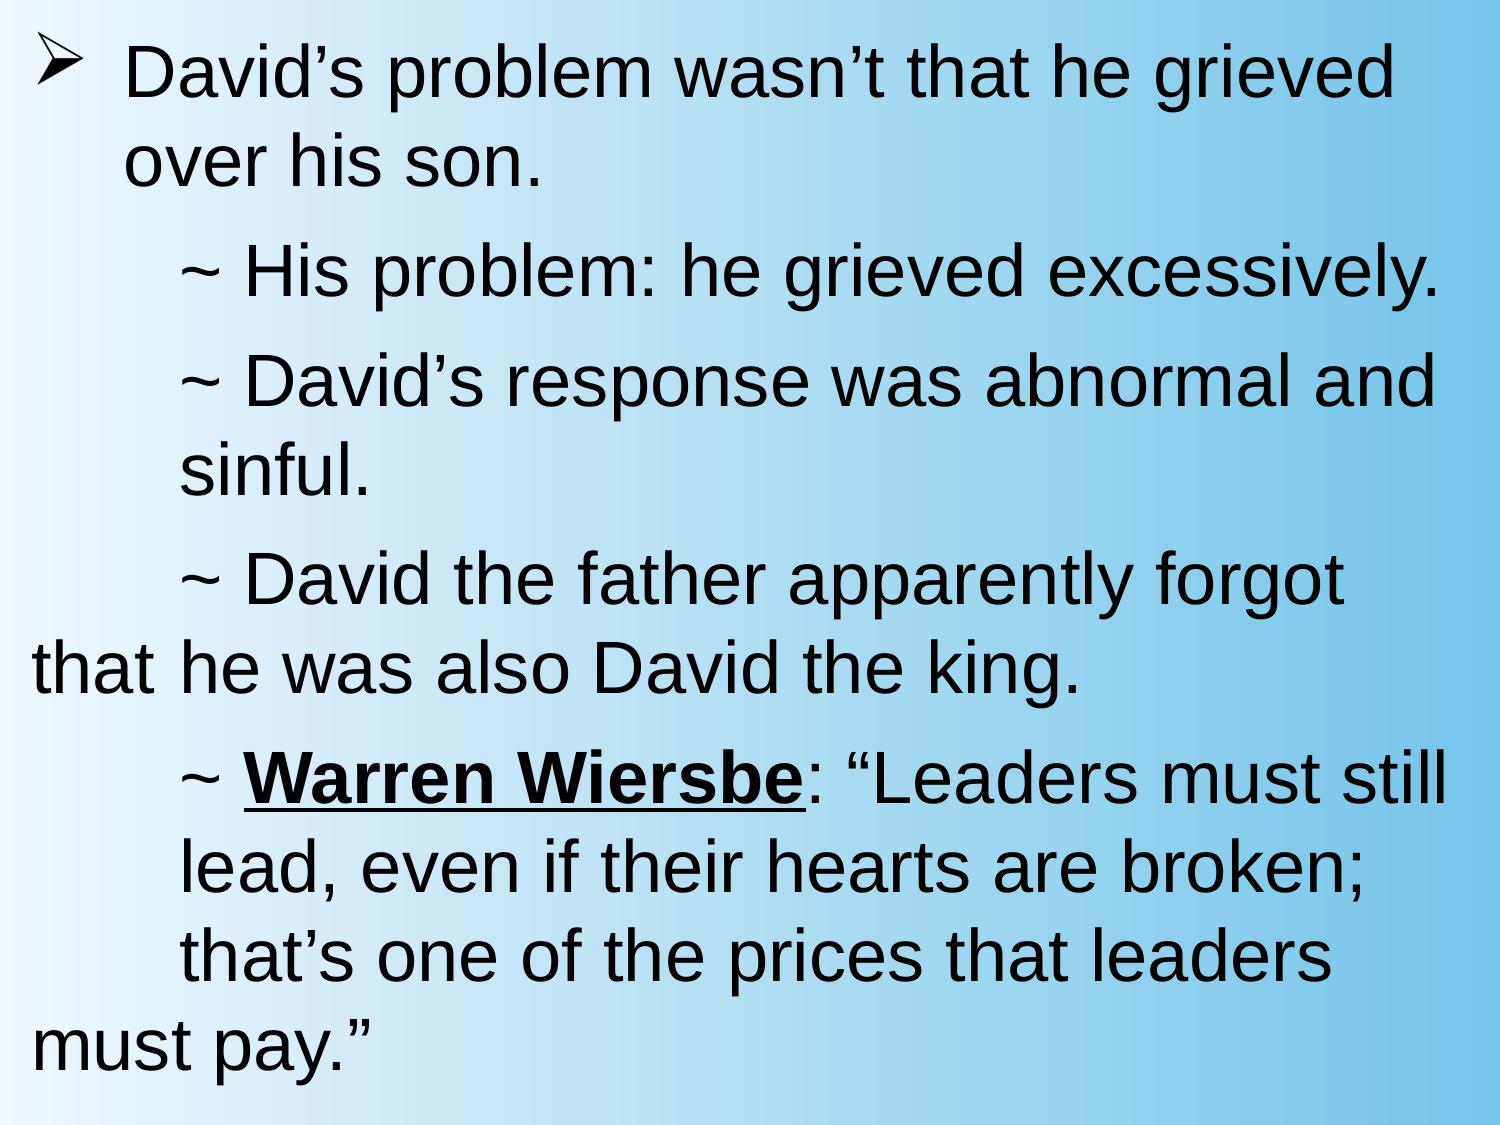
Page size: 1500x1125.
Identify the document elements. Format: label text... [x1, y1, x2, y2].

subtitle David’s problem wasn’t that he grieved over his son. ~ His problem: he grieved excessively. ~ David’s response was abnormal and sinful. ~ David the father apparently forgot that he was also David the king. ~ Warren Wiersbe: “Leaders must still lead, even if their hearts are broken; that’s one of the prices that leaders must pay.” [16, 16, 1482, 1104]
